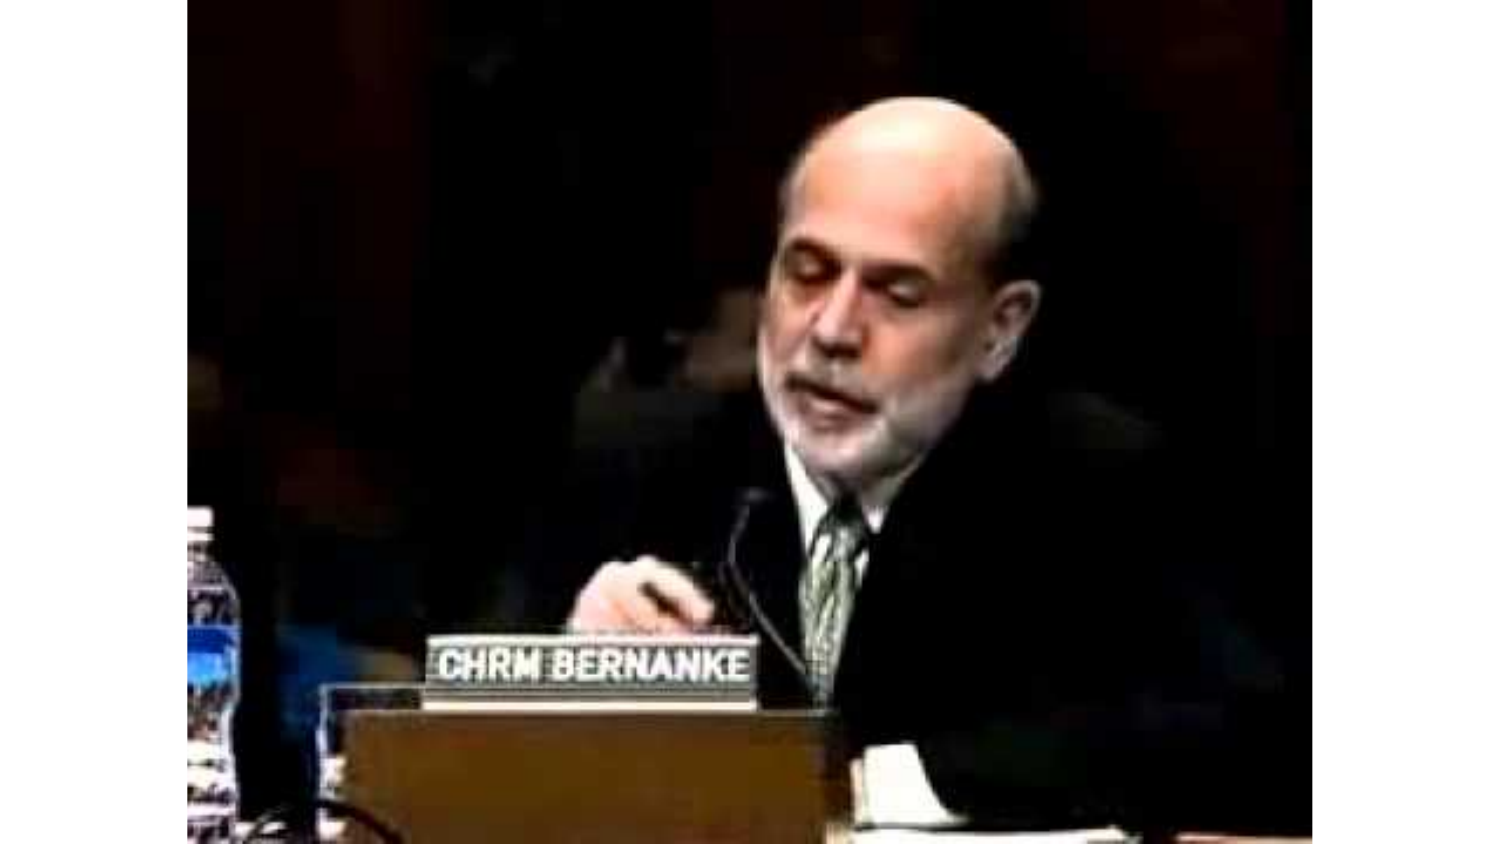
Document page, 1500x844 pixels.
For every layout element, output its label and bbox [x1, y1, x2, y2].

text_box [187, 0, 1313, 844]
